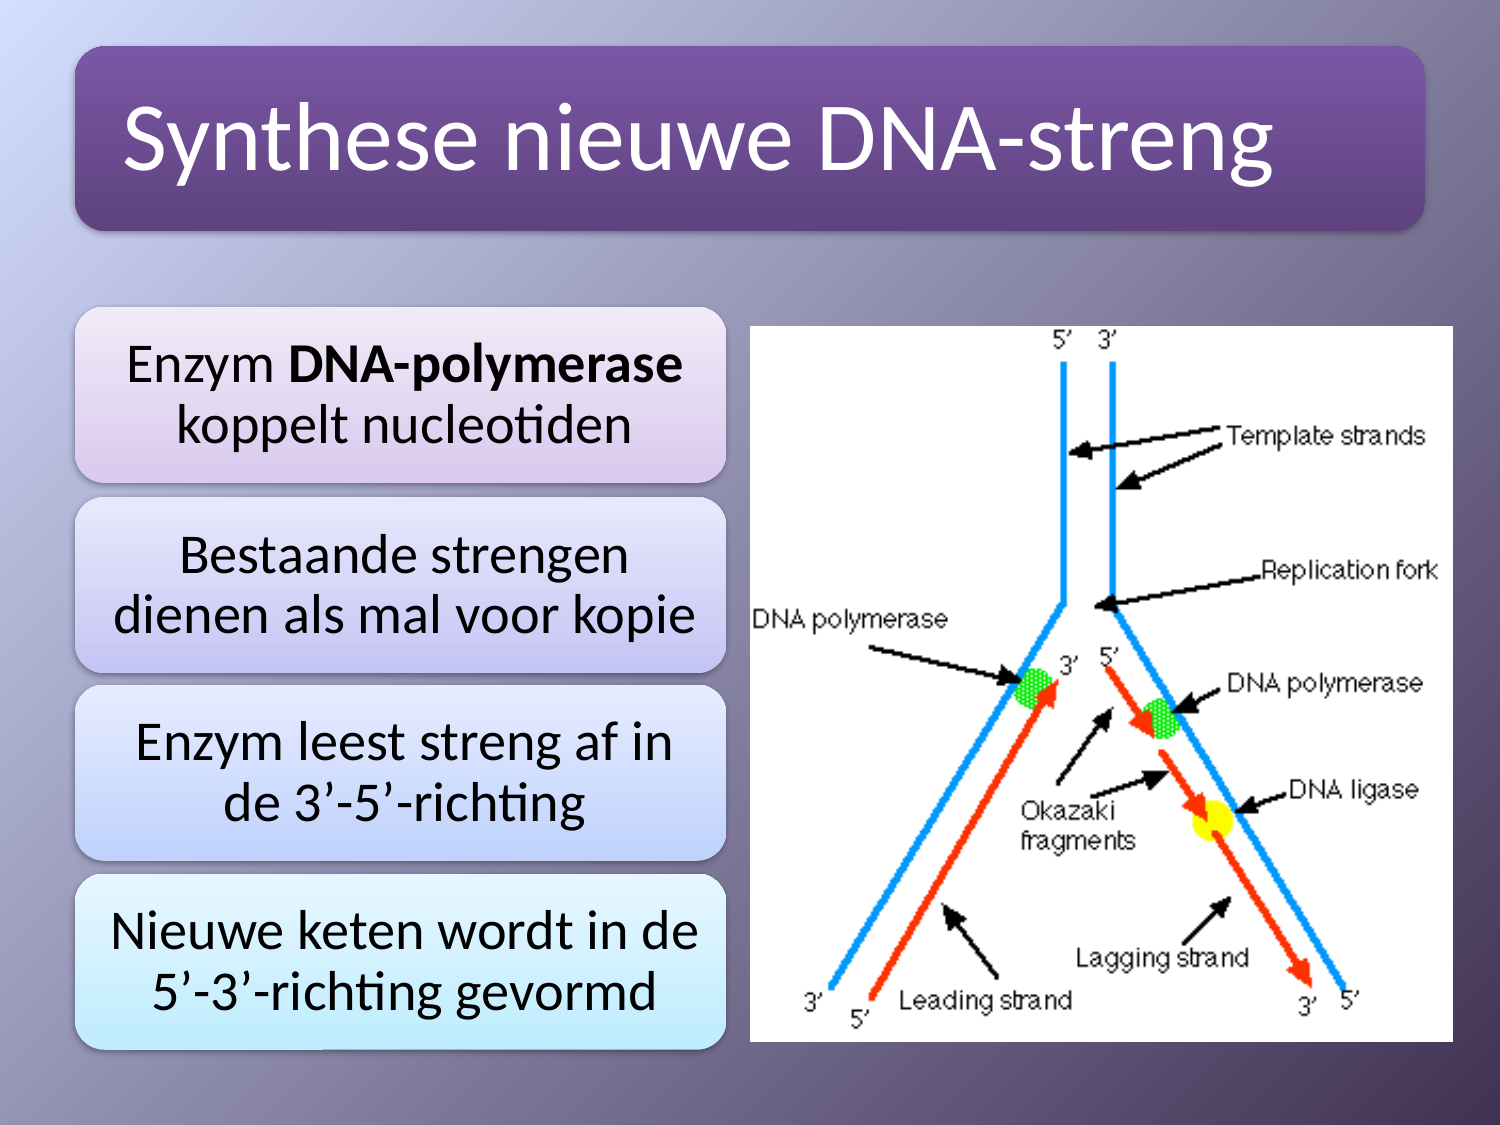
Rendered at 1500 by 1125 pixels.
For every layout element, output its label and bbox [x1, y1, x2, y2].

text_box [74, 44, 1426, 233]
picture [749, 326, 1453, 1042]
list [74, 262, 727, 1095]
